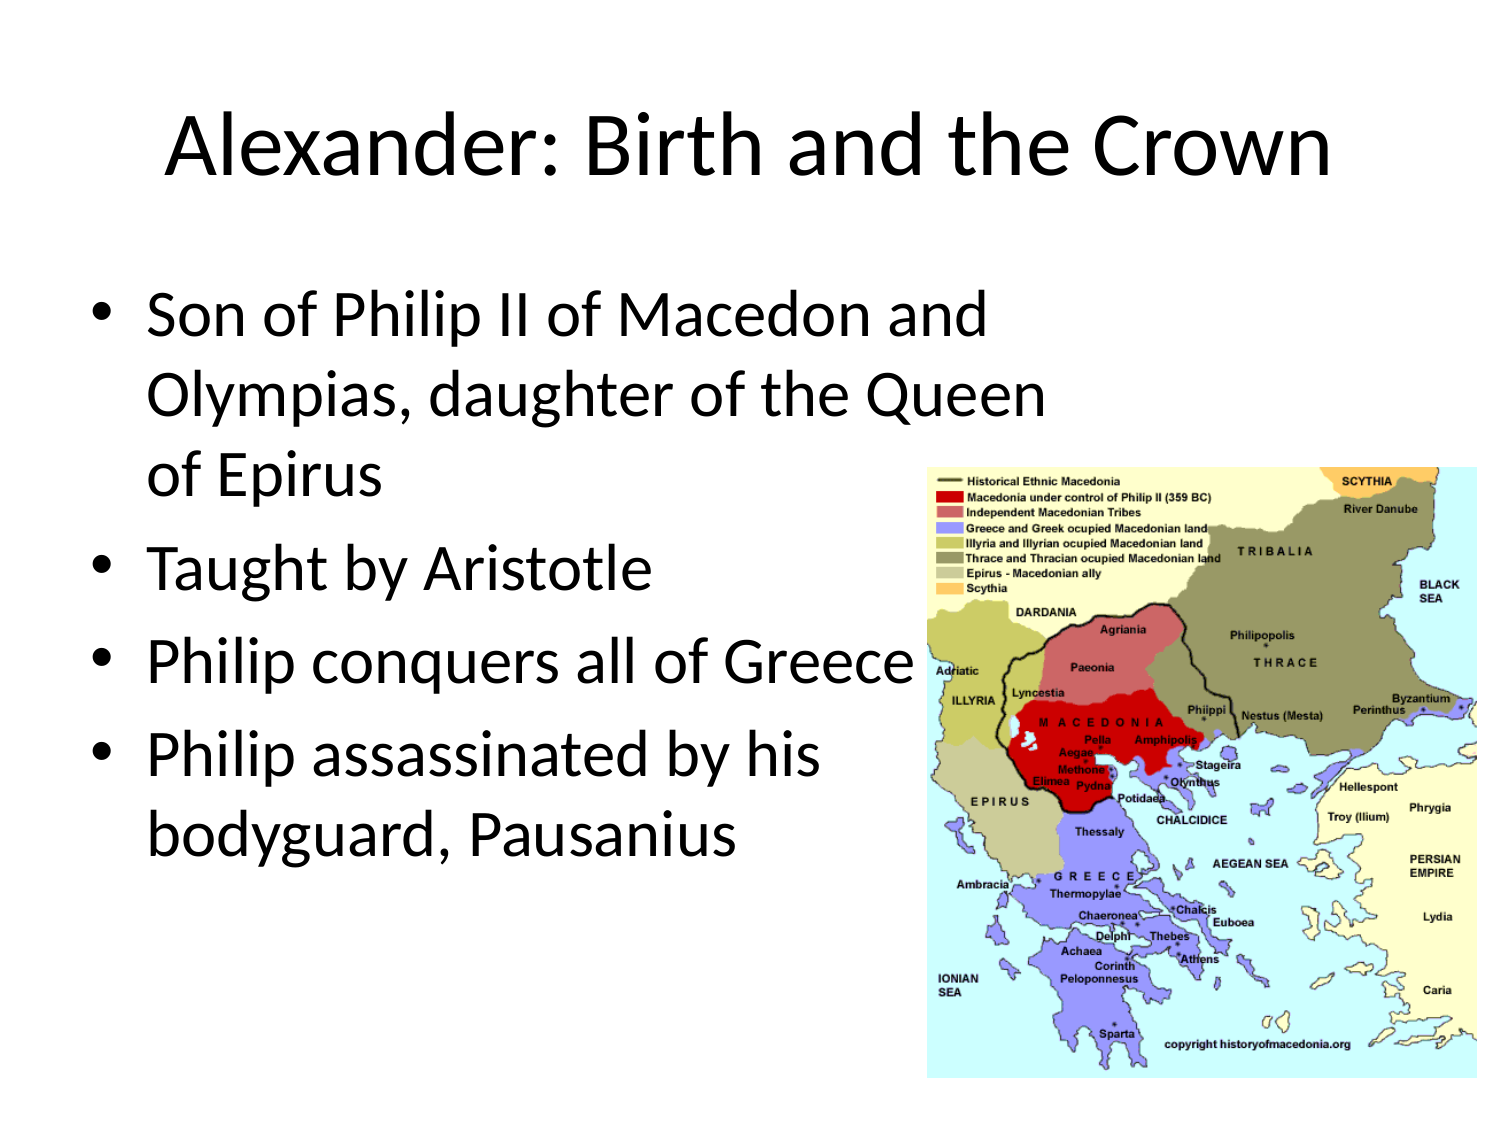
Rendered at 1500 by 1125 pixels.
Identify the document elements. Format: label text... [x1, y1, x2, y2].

title Alexander: Birth and the Crown [74, 44, 1426, 233]
picture [926, 467, 1477, 1078]
list Son of Philip II of Macedon and Olympias, daughter of the Queen of Epirus Taught by Aristotle Philip conquers all of Greece Philip assassinated by his bodyguard, Pausanius [74, 262, 1117, 1006]
